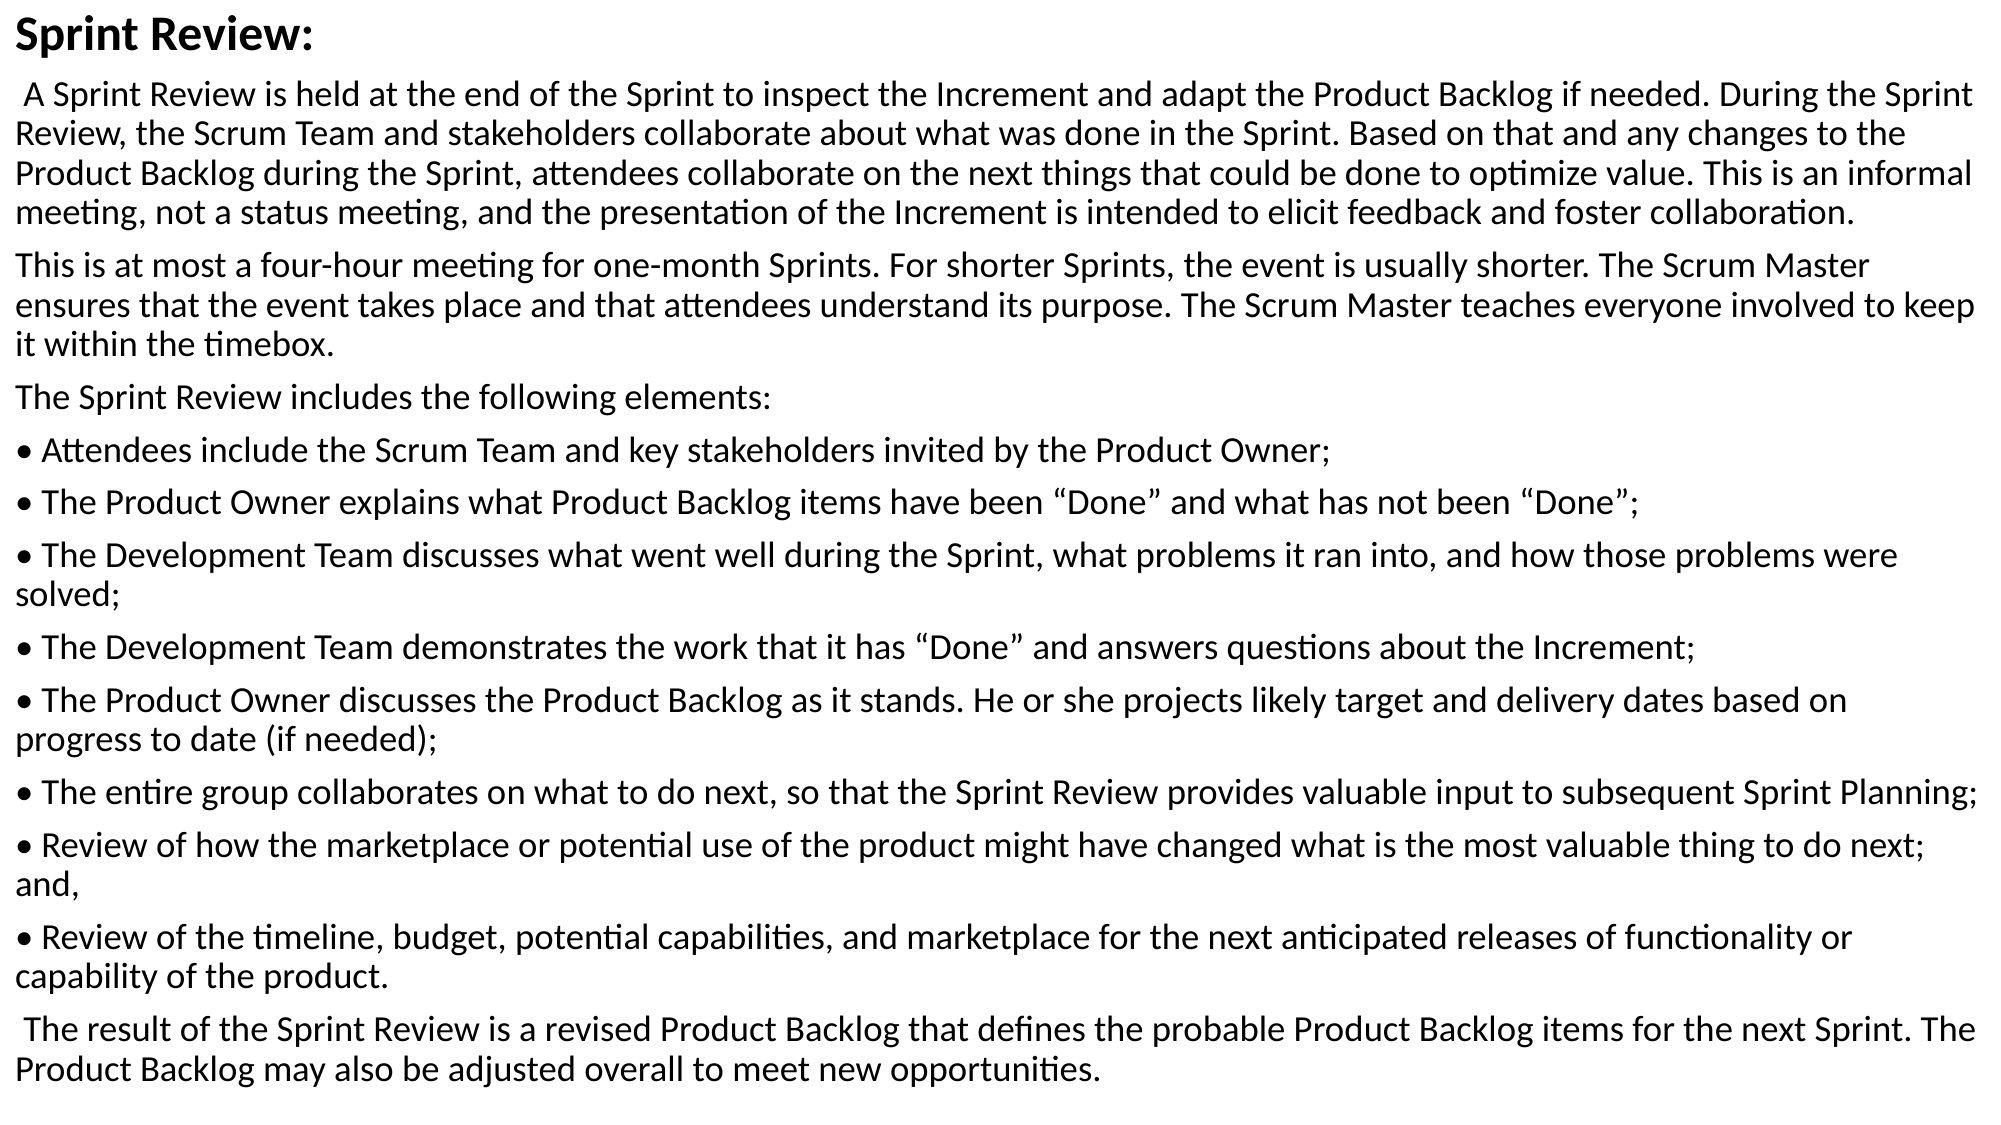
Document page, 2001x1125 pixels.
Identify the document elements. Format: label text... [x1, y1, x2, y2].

list Sprint Review: A Sprint Review is held at the end of the Sprint to inspect the Increment and adapt the Product Backlog if needed. During the Sprint Review, the Scrum Team and stakeholders collaborate about what was done in the Sprint. Based on that and any changes to the Product Backlog during the Sprint, attendees collaborate on the next things that could be done to optimize value. This is an informal meeting, not a status meeting, and the presentation of the Increment is intended to elicit feedback and foster collaboration. This is at most a four-hour meeting for one-month Sprints. For shorter Sprints, the event is usually shorter. The Scrum Master ensures that the event takes place and that attendees understand its purpose. The Scrum Master teaches everyone involved to keep it within the timebox. The Sprint Review includes the following elements: • Attendees include the Scrum Team and key stakeholders invited by the Product Owner; • The Product Owner explains what Product Backlog items have been “Done” and what has not been “Done”; • The Development Team discusses what went well during the Sprint, what problems it ran into, and how those problems were solved; • The Development Team demonstrates the work that it has “Done” and answers questions about the Increment; • The Product Owner discusses the Product Backlog as it stands. He or she projects likely target and delivery dates based on progress to date (if needed); • The entire group collaborates on what to do next, so that the Sprint Review provides valuable input to subsequent Sprint Planning; • Review of how the marketplace or potential use of the product might have changed what is the most valuable thing to do next; and, • Review of the timeline, budget, potential capabilities, and marketplace for the next anticipated releases of functionality or capability of the product. The result of the Sprint Review is a revised Product Backlog that defines the probable Product Backlog items for the next Sprint. The Product Backlog may also be adjusted overall to meet new opportunities. [0, 0, 2000, 1105]
